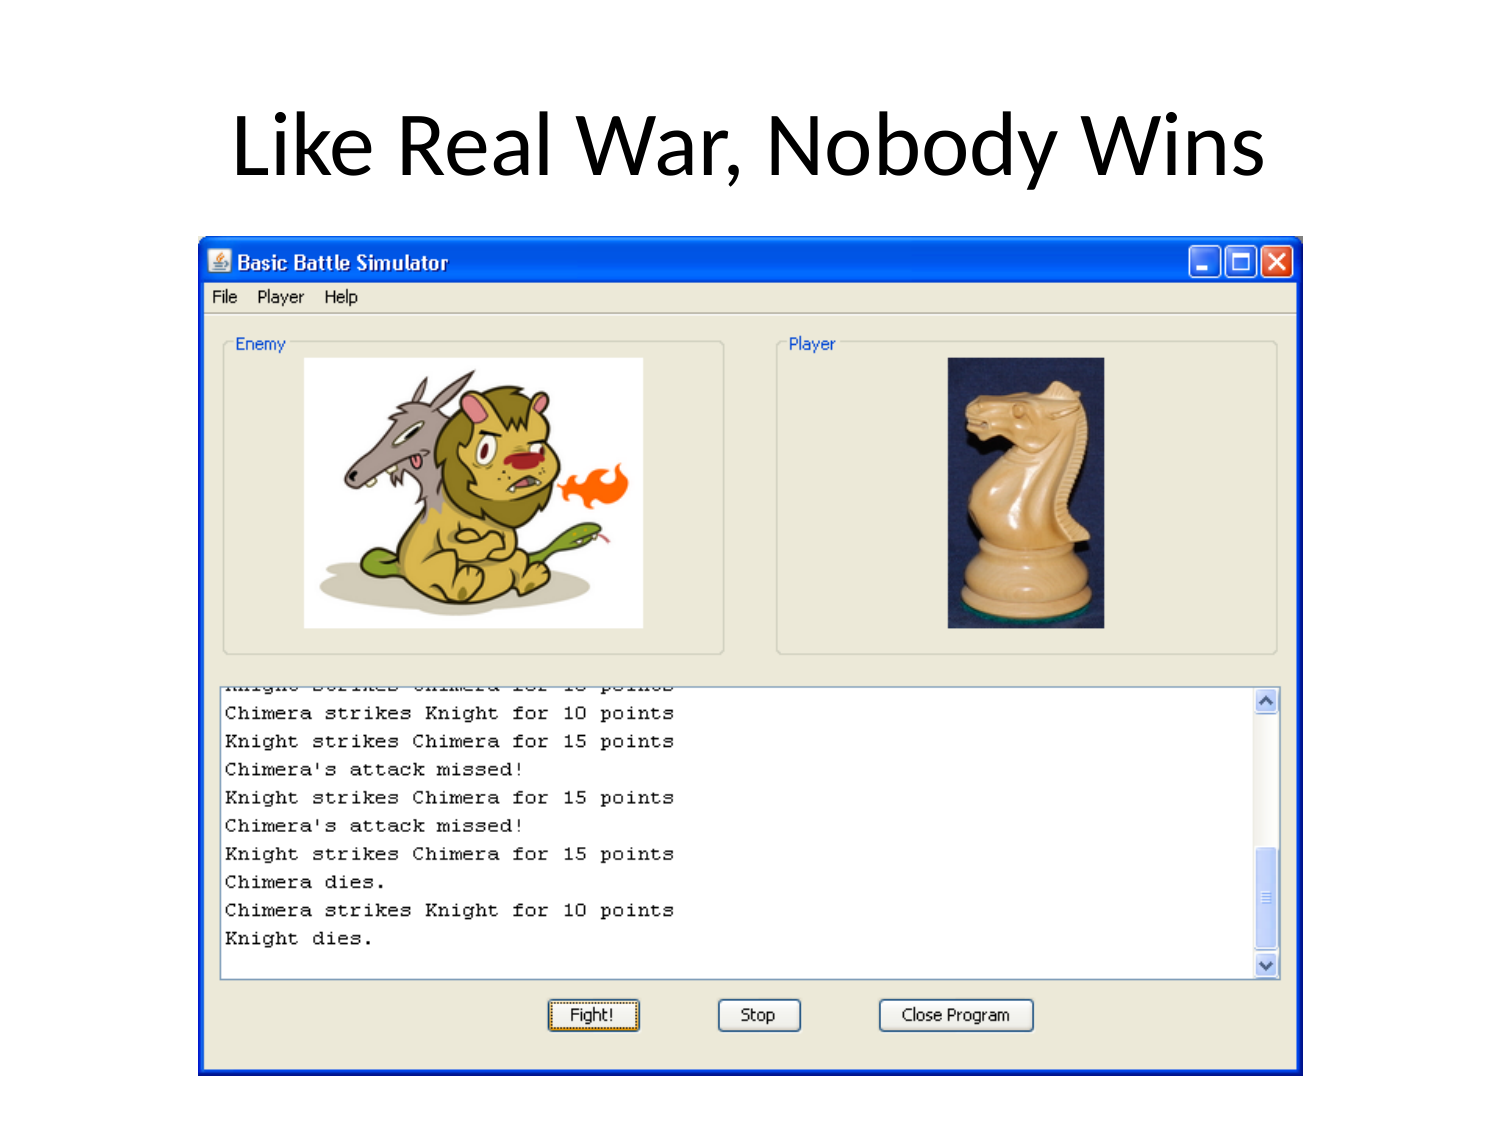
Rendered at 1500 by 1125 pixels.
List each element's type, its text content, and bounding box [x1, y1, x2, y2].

picture [197, 236, 1303, 1077]
title Like Real War, Nobody Wins [75, 45, 1425, 233]
